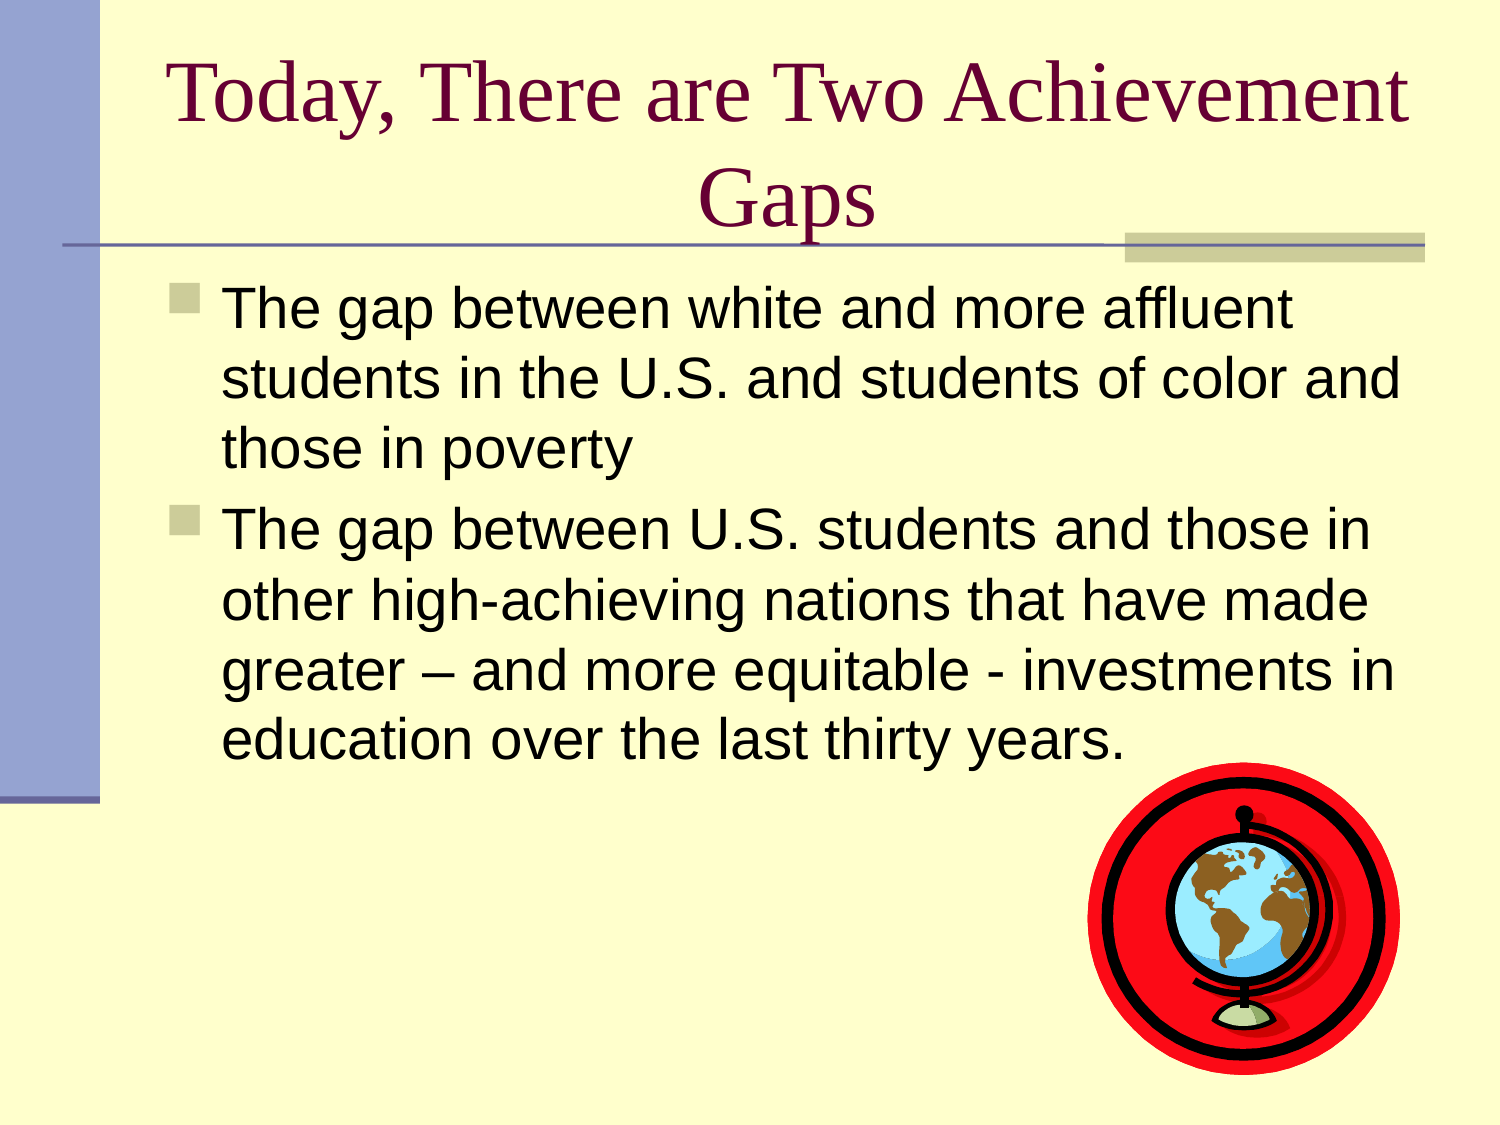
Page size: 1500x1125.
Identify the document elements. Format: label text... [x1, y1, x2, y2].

picture [1087, 762, 1401, 1076]
list The gap between white and more affluent students in the U.S. and students of color and those in poverty The gap between U.S. students and those in other high-achieving nations that have made greater – and more equitable - investments in education over the last thirty years. [149, 262, 1426, 1006]
title Today, There are Two Achievement Gaps [149, 45, 1426, 234]
